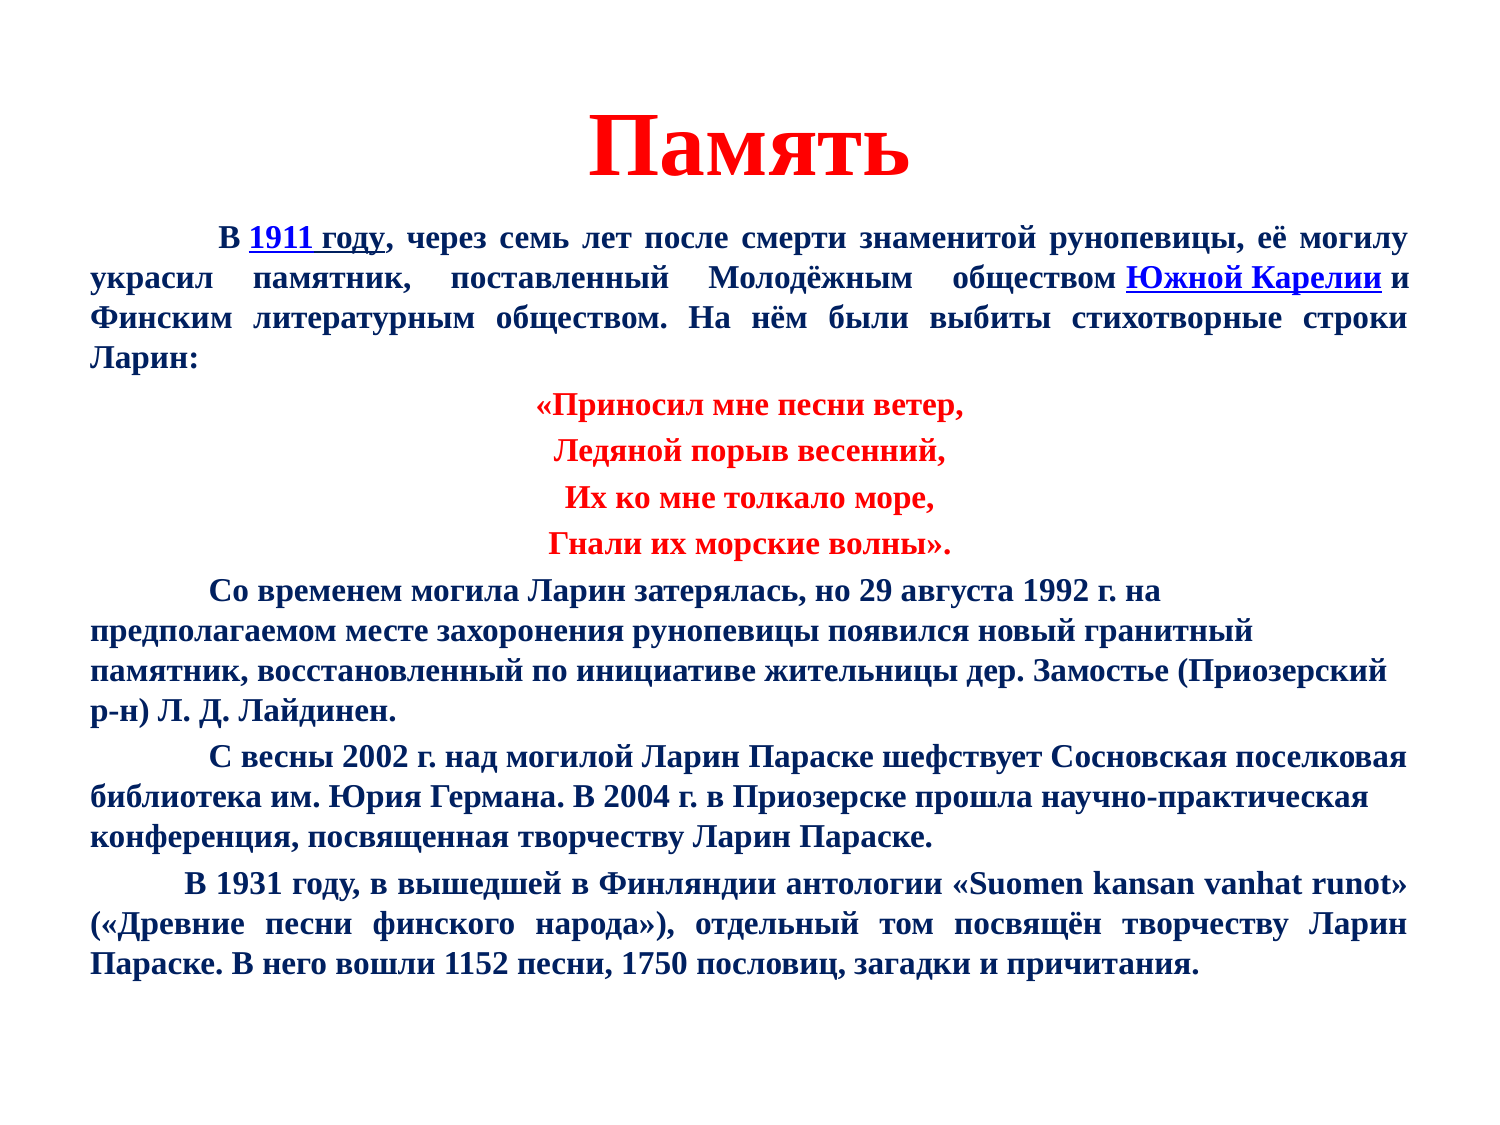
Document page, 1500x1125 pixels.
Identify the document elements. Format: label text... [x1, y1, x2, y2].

list В 1911 году, через семь лет после смерти знаменитой рунопевицы, её могилу украсил памятник, поставленный Молодёжным обществом Южной Карелии и Финским литературным обществом. На нём были выбиты стихотворные строки Ларин: «Приносил мне песни ветер, Ледяной порыв весенний, Их ко мне толкало море, Гнали их морские волны». Со временем могила Ларин затерялась, но 29 августа 1992 г. на предполагаемом месте захоронения рунопевицы появился новый гранитный памятник, восстановленный по инициативе жительницы дер. Замостье (Приозерский р-н) Л. Д. Лайдинен. С весны 2002 г. над могилой Ларин Параске шефствует Сосновская поселковая библиотека им. Юрия Германа. В 2004 г. в Приозерске прошла научно-практическая конференция, посвященная творчеству Ларин Параске. В 1931 году, в вышедшей в Финляндии антологии «Suomen kansan vanhat runot» («Древние песни финского народа»), отдельный том посвящён творчеству Ларин Параске. В него вошли 1152 песни, 1750 пословиц, загадки и причитания. [75, 208, 1425, 1005]
title Память [75, 45, 1425, 208]
